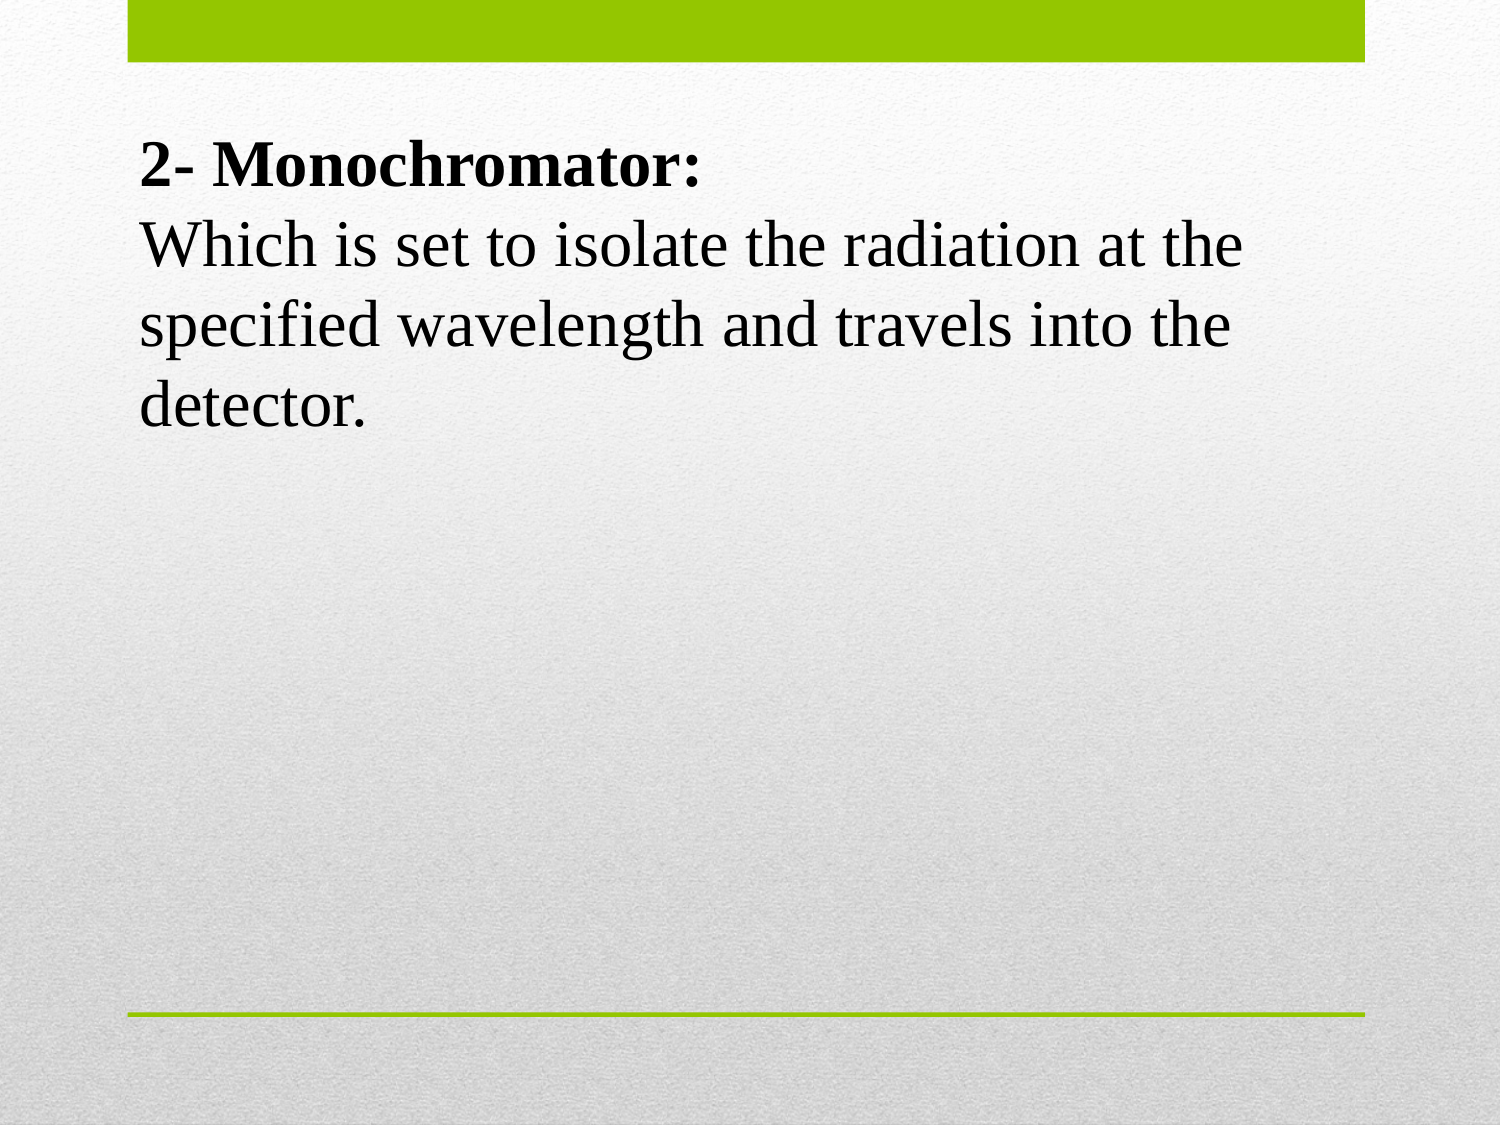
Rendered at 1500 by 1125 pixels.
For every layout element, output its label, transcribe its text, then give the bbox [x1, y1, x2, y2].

text_box 2- Monochromator: Which is set to isolate the radiation at the specified wavelength and travels into the detector. [125, 112, 1363, 607]
